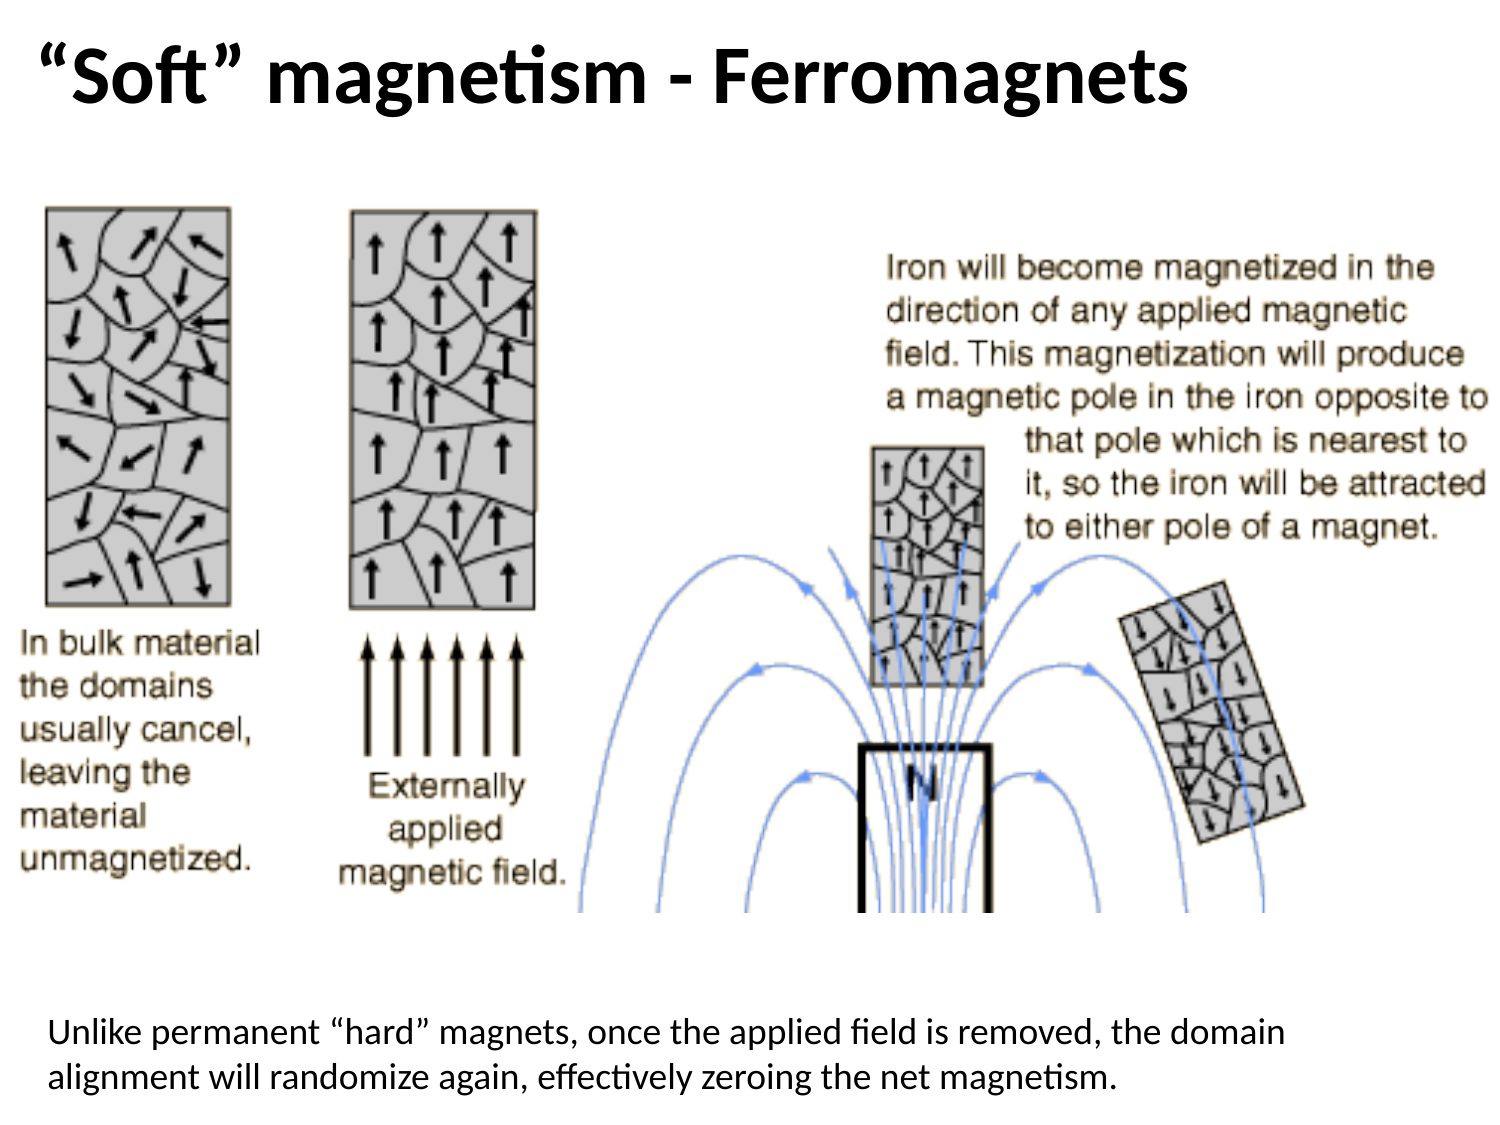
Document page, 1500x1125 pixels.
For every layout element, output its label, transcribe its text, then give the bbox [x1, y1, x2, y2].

picture [1, 174, 1500, 913]
text_box “Soft” magnetism - Ferromagnets [20, 12, 1206, 128]
text_box Unlike permanent “hard” magnets, once the applied field is removed, the domain alignment will randomize again, effectively zeroing the net magnetism. [32, 999, 1303, 1105]
